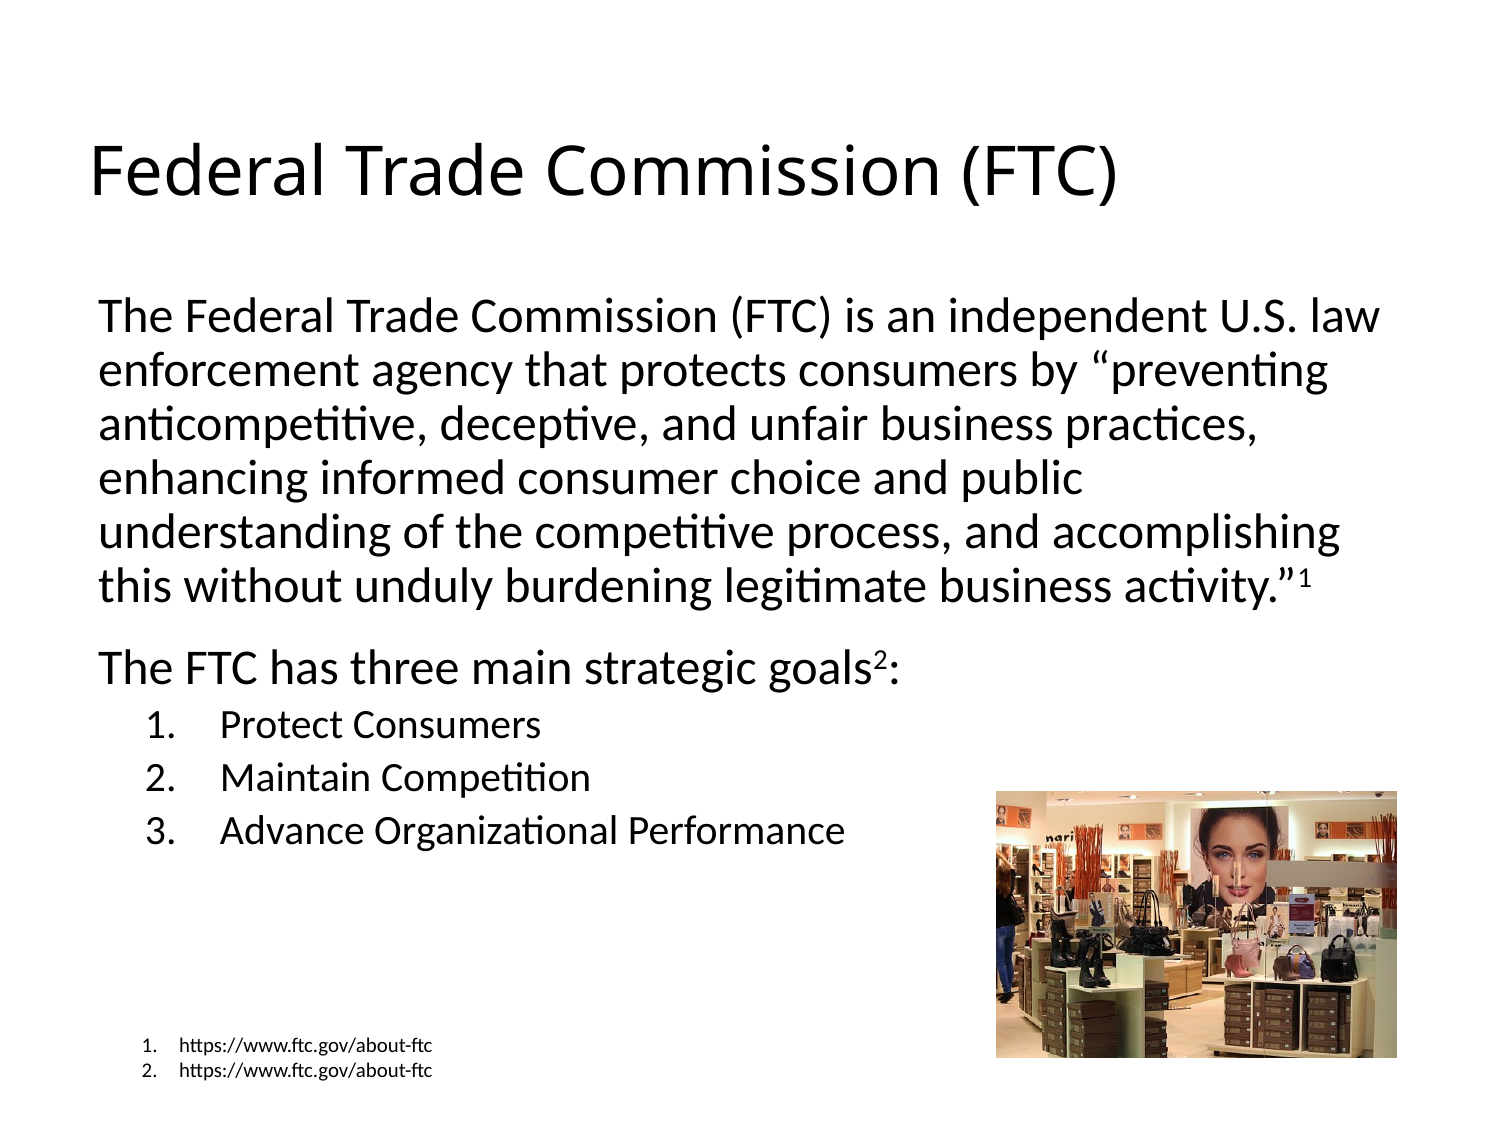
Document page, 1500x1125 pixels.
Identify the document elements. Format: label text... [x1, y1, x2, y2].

title Federal Trade Commission (FTC) [73, 104, 1368, 281]
list The Federal Trade Commission (FTC) is an independent U.S. law enforcement agency that protects consumers by “preventing anticompetitive, deceptive, and unfair business practices, enhancing informed consumer choice and public understanding of the competitive process, and accomplishing this without unduly burdening legitimate business activity.”1 The FTC has three main strategic goals2: Protect Consumers Maintain Competition Advance Organizational Performance [73, 281, 1398, 1014]
text_box https://www.ftc.gov/about-ftc https://www.ftc.gov/about-ftc [126, 1024, 967, 1090]
picture [996, 791, 1397, 1058]
